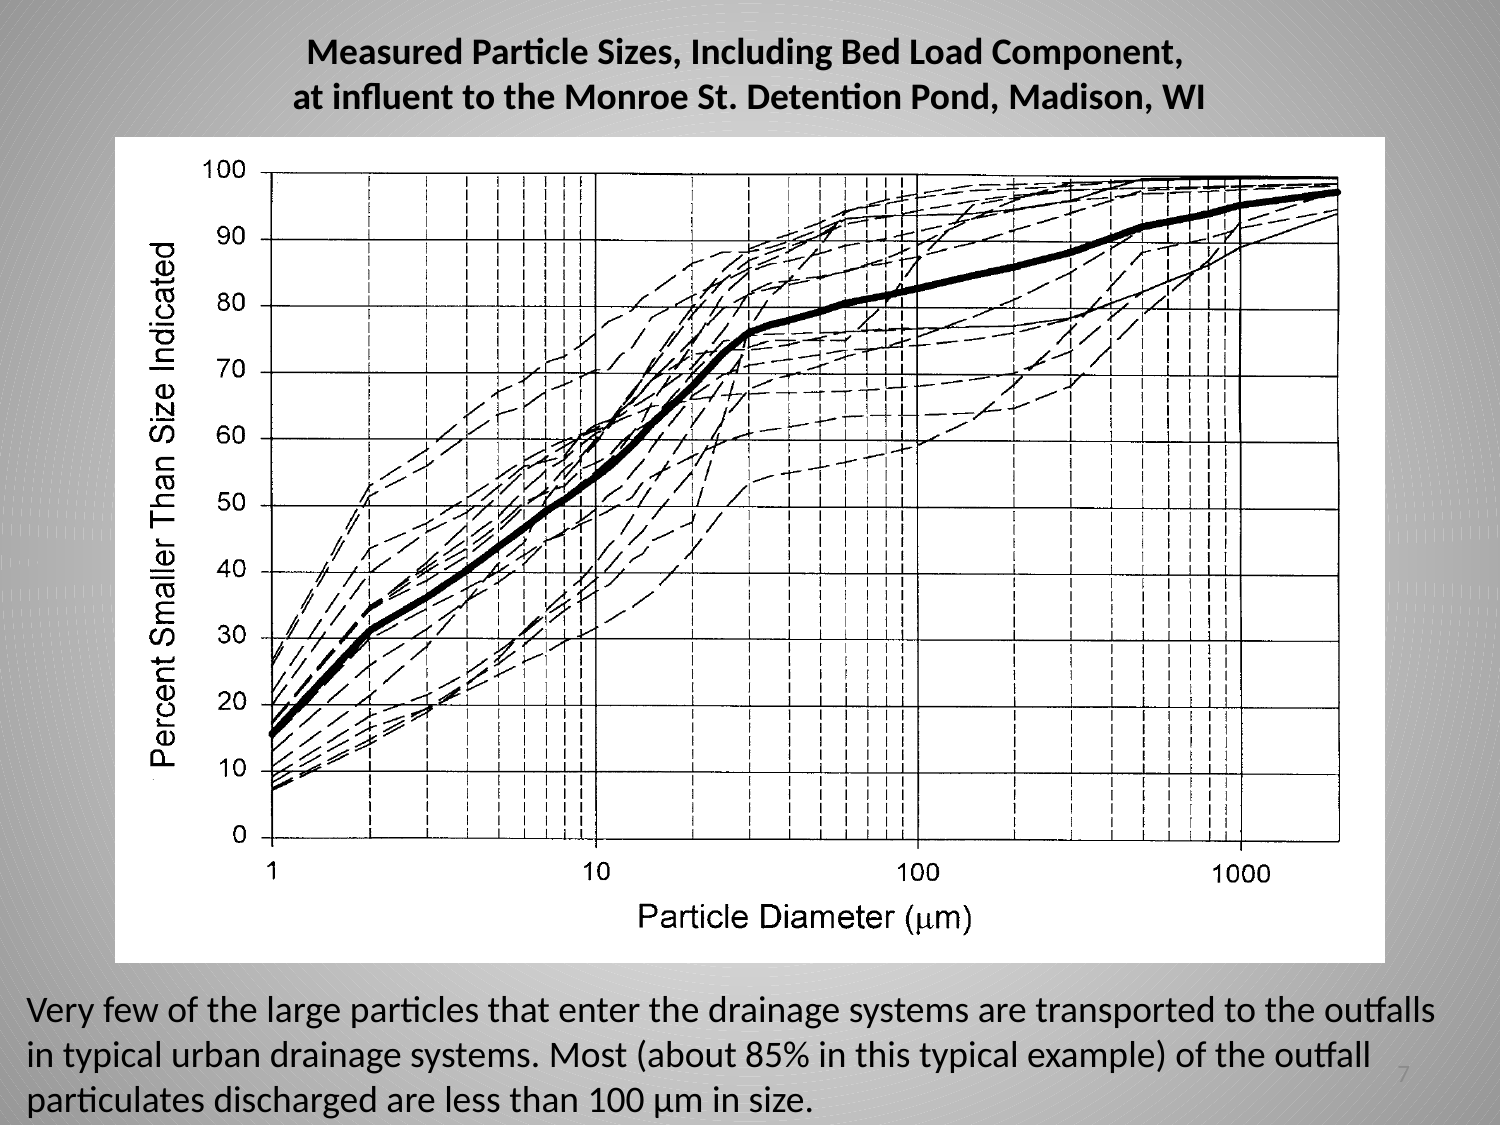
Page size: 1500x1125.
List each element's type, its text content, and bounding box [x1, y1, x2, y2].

text_box Very few of the large particles that enter the drainage systems are transported to the outfalls in typical urban drainage systems. Most (about 85% in this typical example) of the outfall particulates discharged are less than 100 µm in size. [11, 978, 1487, 1125]
picture [115, 137, 1385, 963]
text_box Measured Particle Sizes, Including Bed Load Component, at influent to the Monroe St. Detention Pond, Madison, WI [0, 19, 1500, 124]
slide_number 7 [1074, 1042, 1425, 1103]
